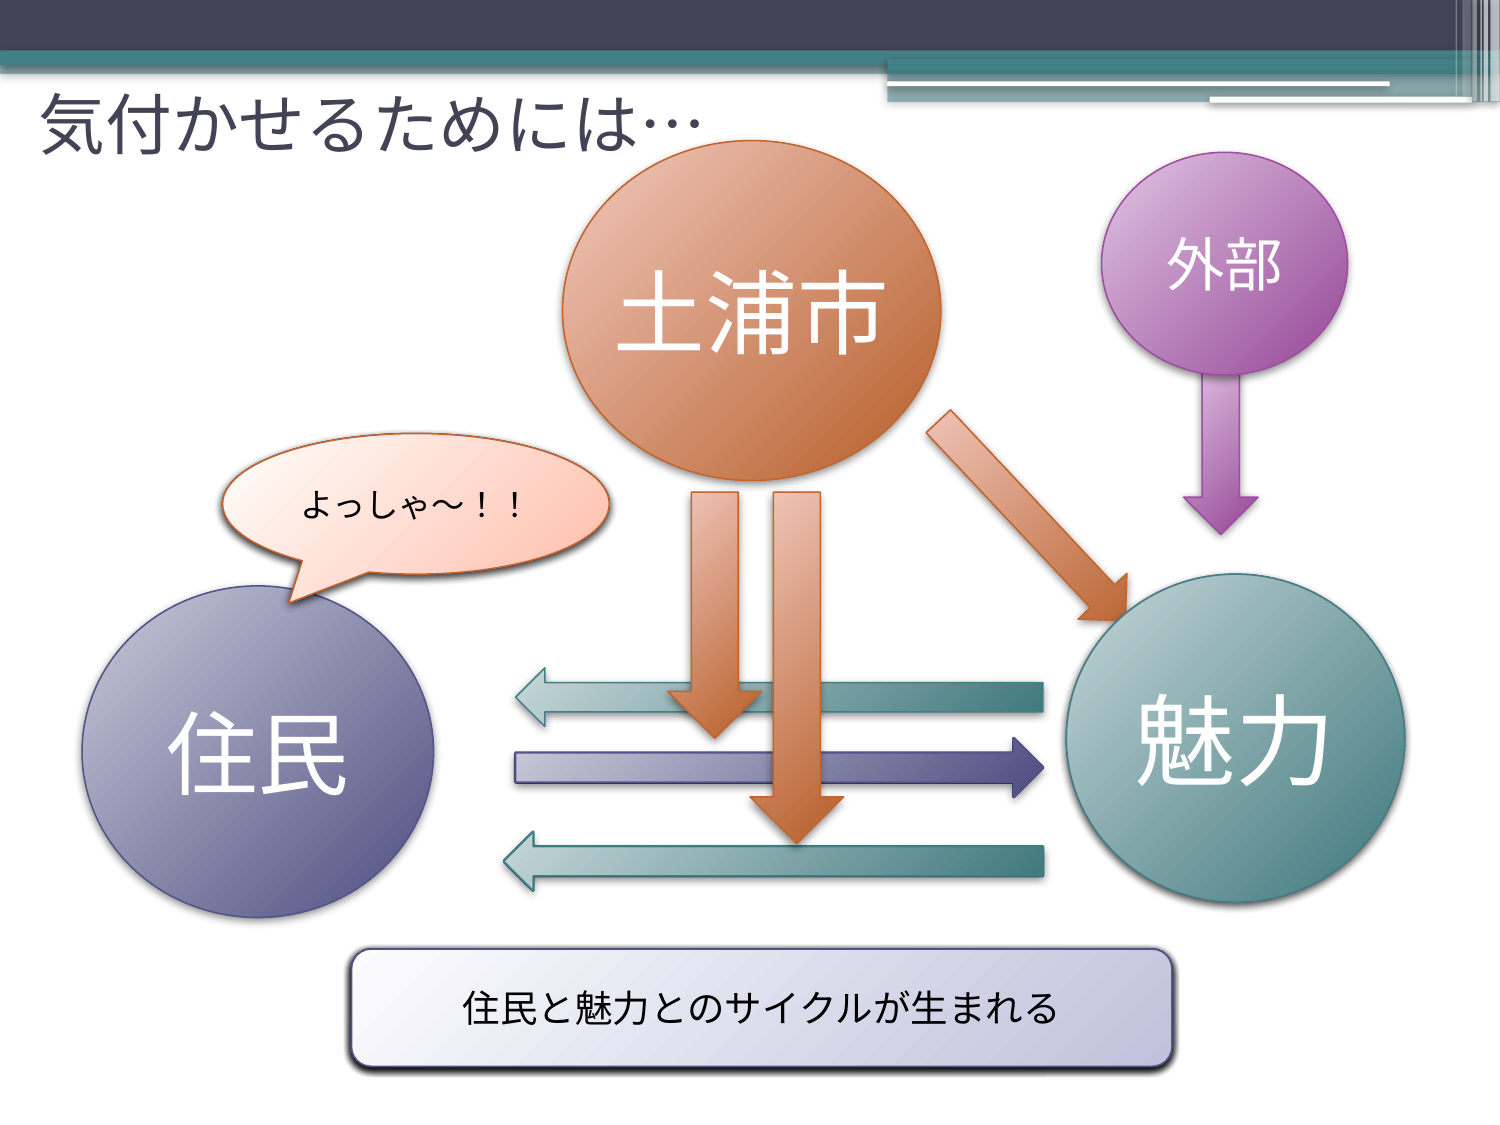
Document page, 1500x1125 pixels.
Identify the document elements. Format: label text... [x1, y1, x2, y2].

text_box [925, 409, 1128, 621]
text_box [667, 491, 763, 739]
text_box [745, 681, 766, 691]
text_box [826, 737, 1044, 798]
text_box [503, 831, 1044, 892]
text_box 土浦市 [561, 139, 942, 482]
text_box 外部 [1100, 151, 1349, 376]
title 気付かせるためには… [23, 70, 880, 177]
text_box 住民と魅力とのサイクルが生まれる [350, 948, 1173, 1068]
text_box [754, 703, 766, 713]
text_box [515, 667, 684, 728]
text_box [1182, 384, 1259, 536]
text_box 魅力 [1065, 573, 1406, 904]
text_box よっしゃ～！！ [221, 432, 611, 604]
text_box [749, 491, 845, 845]
text_box 住民 [81, 585, 435, 919]
text_box [826, 681, 1044, 713]
text_box [514, 752, 766, 783]
